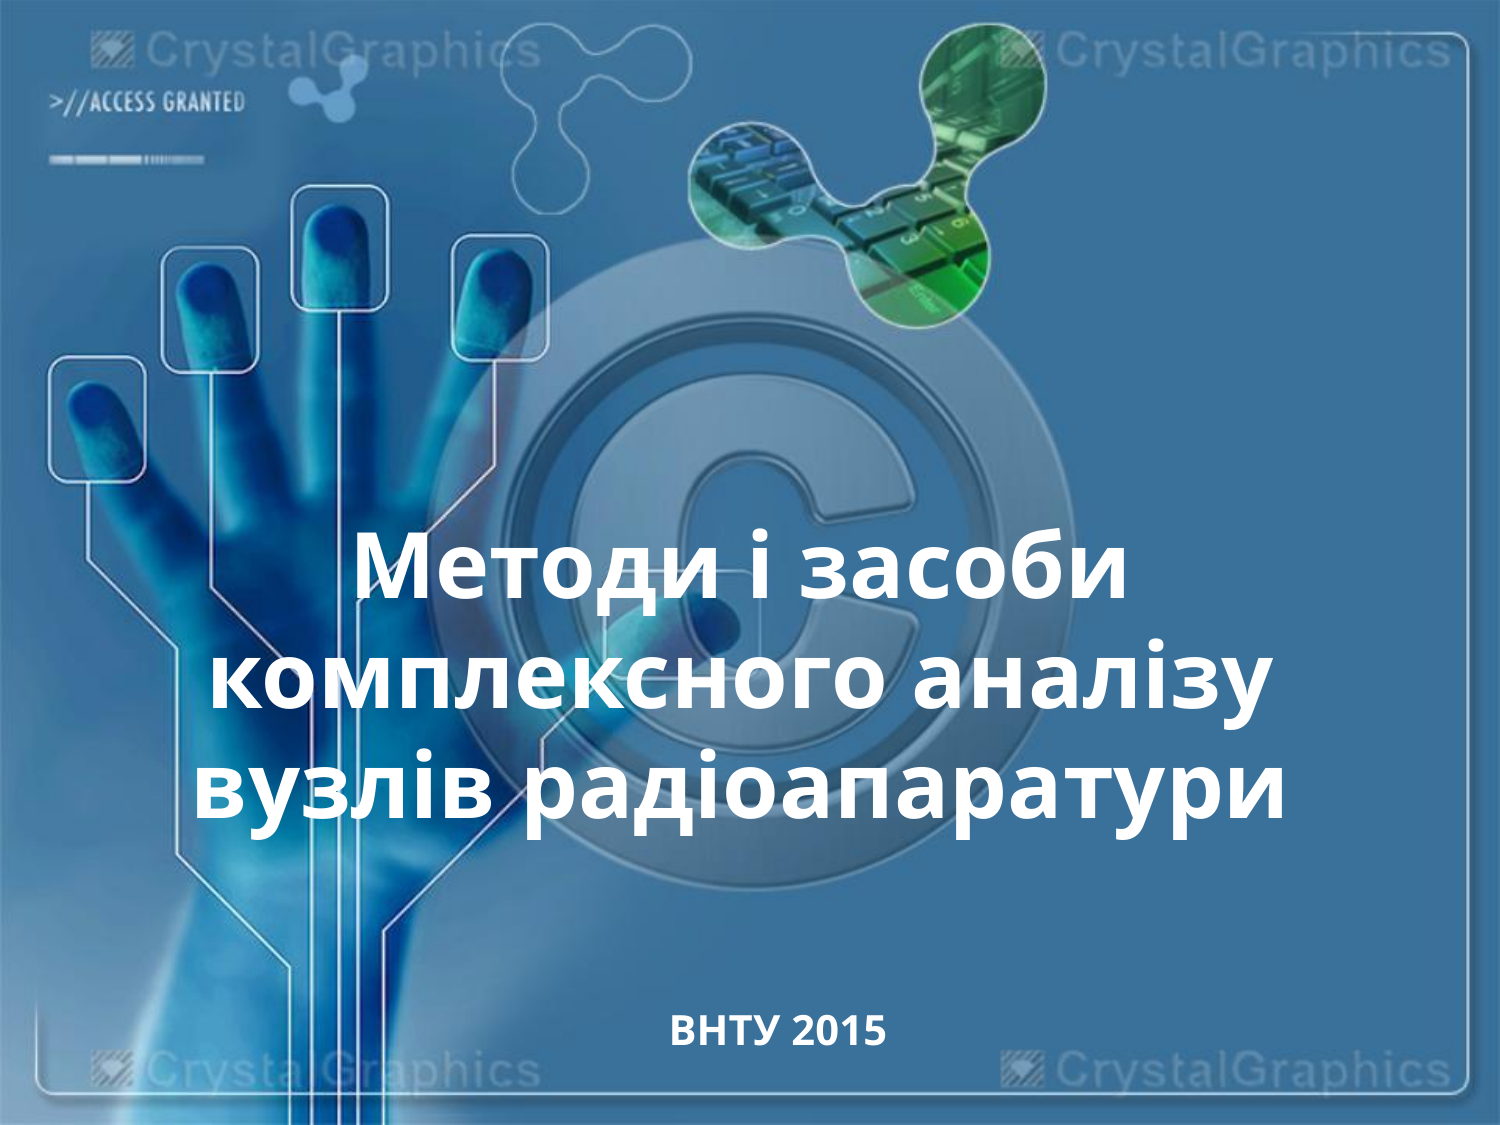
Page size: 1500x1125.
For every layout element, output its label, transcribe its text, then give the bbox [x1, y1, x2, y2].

subtitle ВНТУ 2015 [187, 995, 1369, 1072]
title Методи і засоби комплексного аналізу вузлів радіоапаратури [81, 386, 1400, 845]
picture [0, 0, 1500, 1125]
